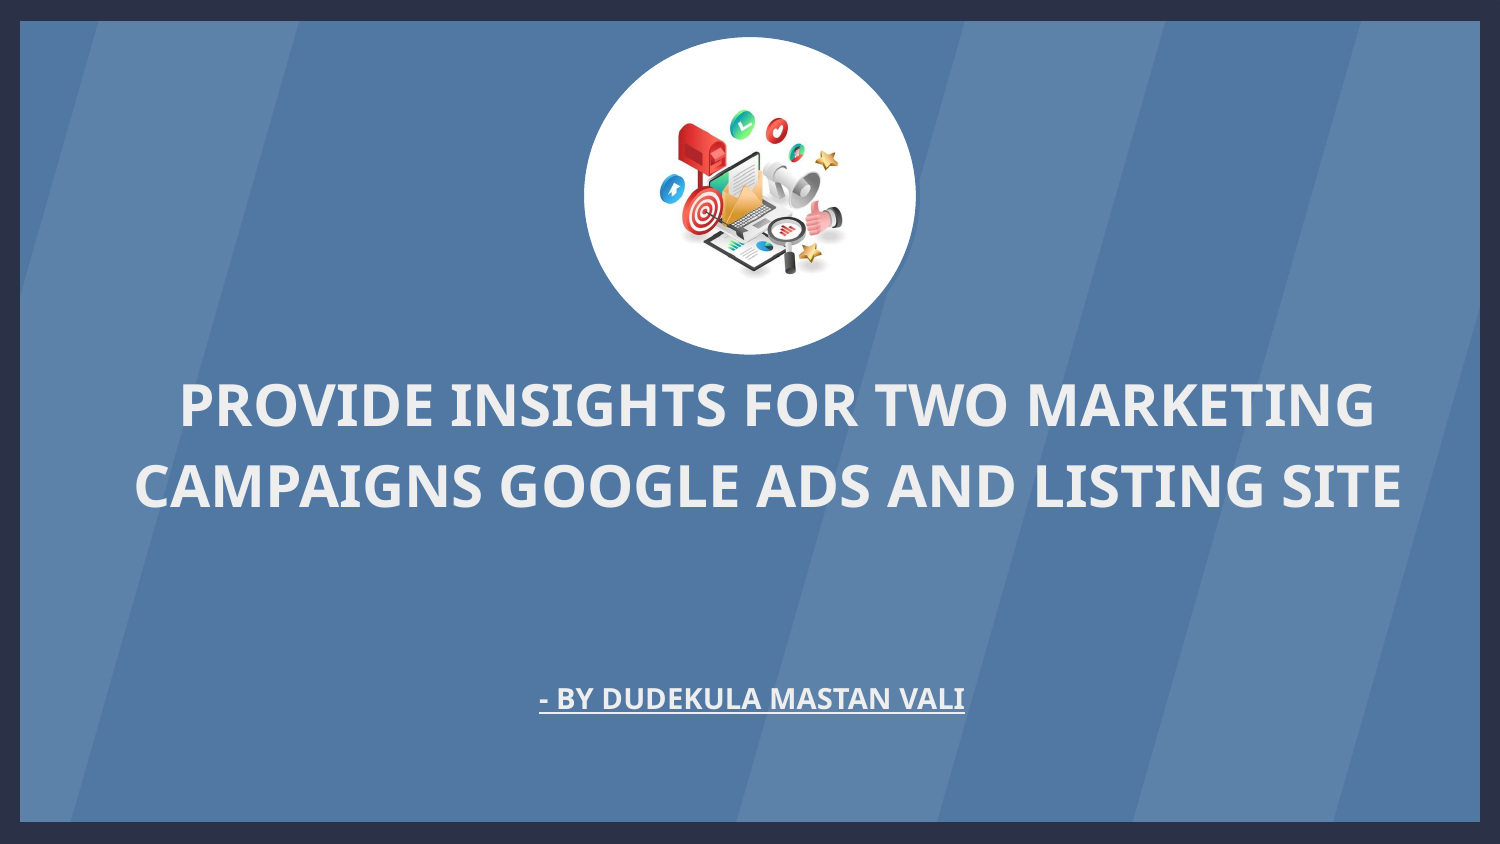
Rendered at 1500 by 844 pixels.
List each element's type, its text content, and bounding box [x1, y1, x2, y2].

subtitle - BY DUDEKULA MASTAN VALI [393, 665, 1112, 733]
title PROVIDE INSIGHTS FOR TWO MARKETING CAMPAIGNS GOOGLE ADS AND LISTING SITE [84, 220, 1471, 669]
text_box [581, 34, 919, 357]
